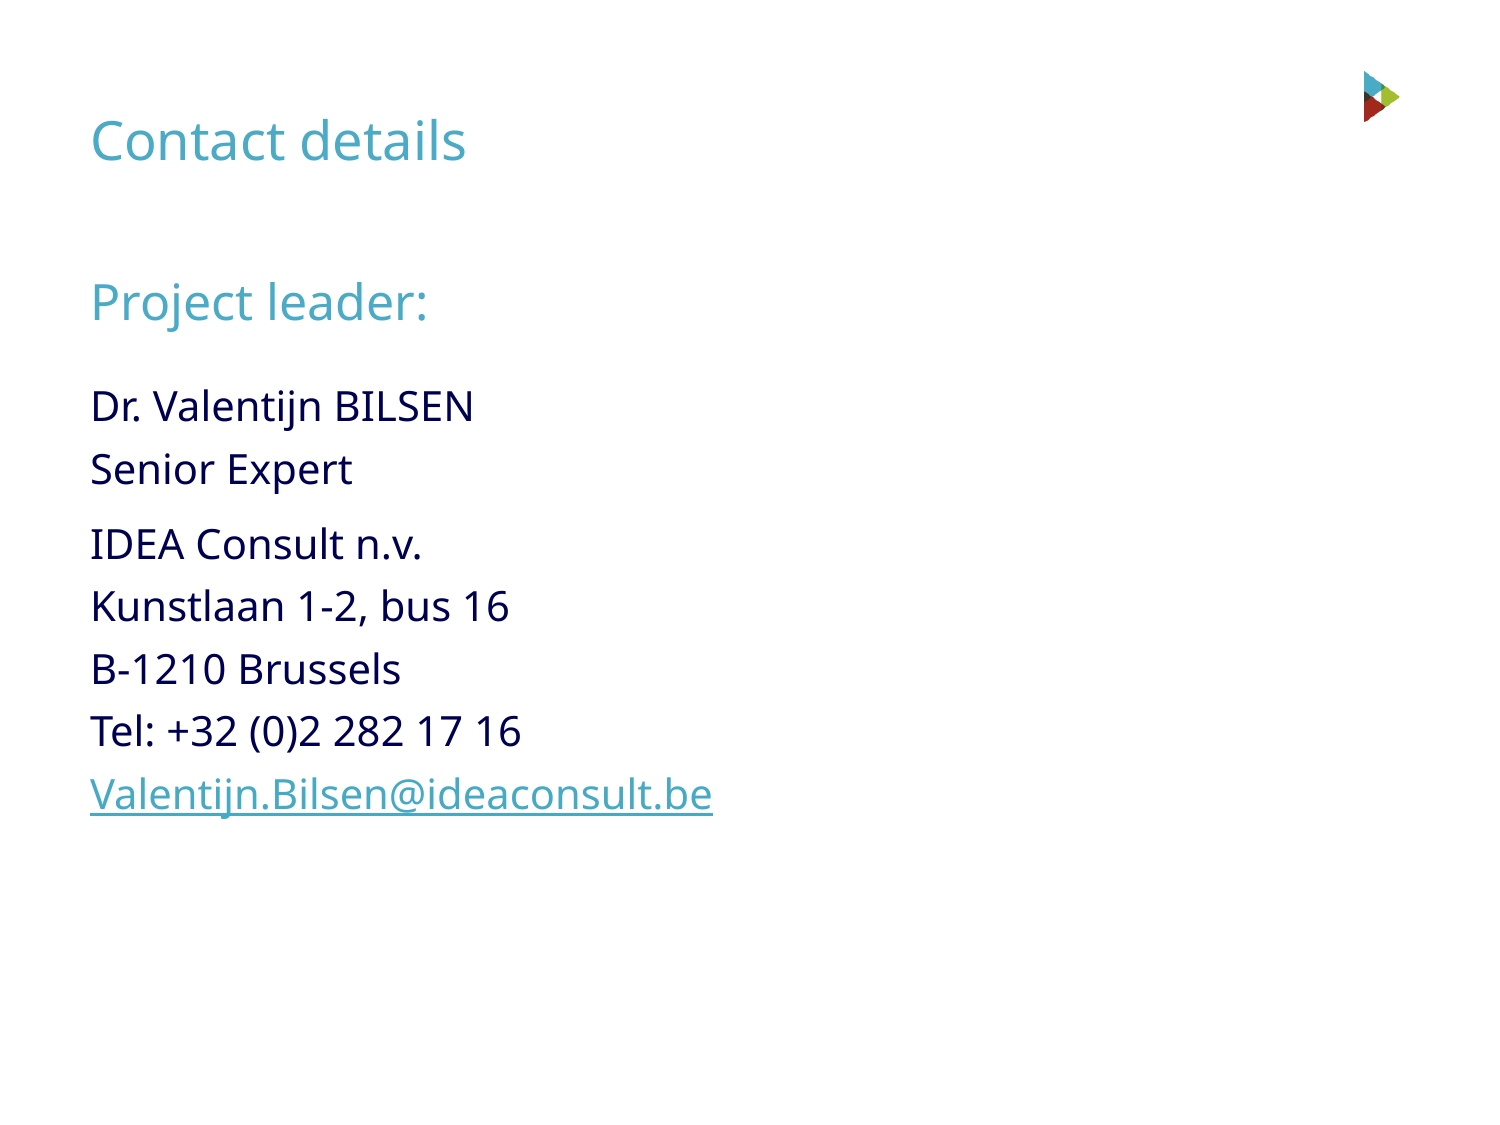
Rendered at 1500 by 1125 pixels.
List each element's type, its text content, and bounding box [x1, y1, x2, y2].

title Contact details [75, 45, 1425, 233]
list Project leader: Dr. Valentijn BILSEN Senior Expert IDEA Consult n.v. Kunstlaan 1-2, bus 16 B-1210 Brussels Tel: +32 (0)2 282 17 16 Valentijn.Bilsen@ideaconsult.be [75, 262, 1425, 1005]
